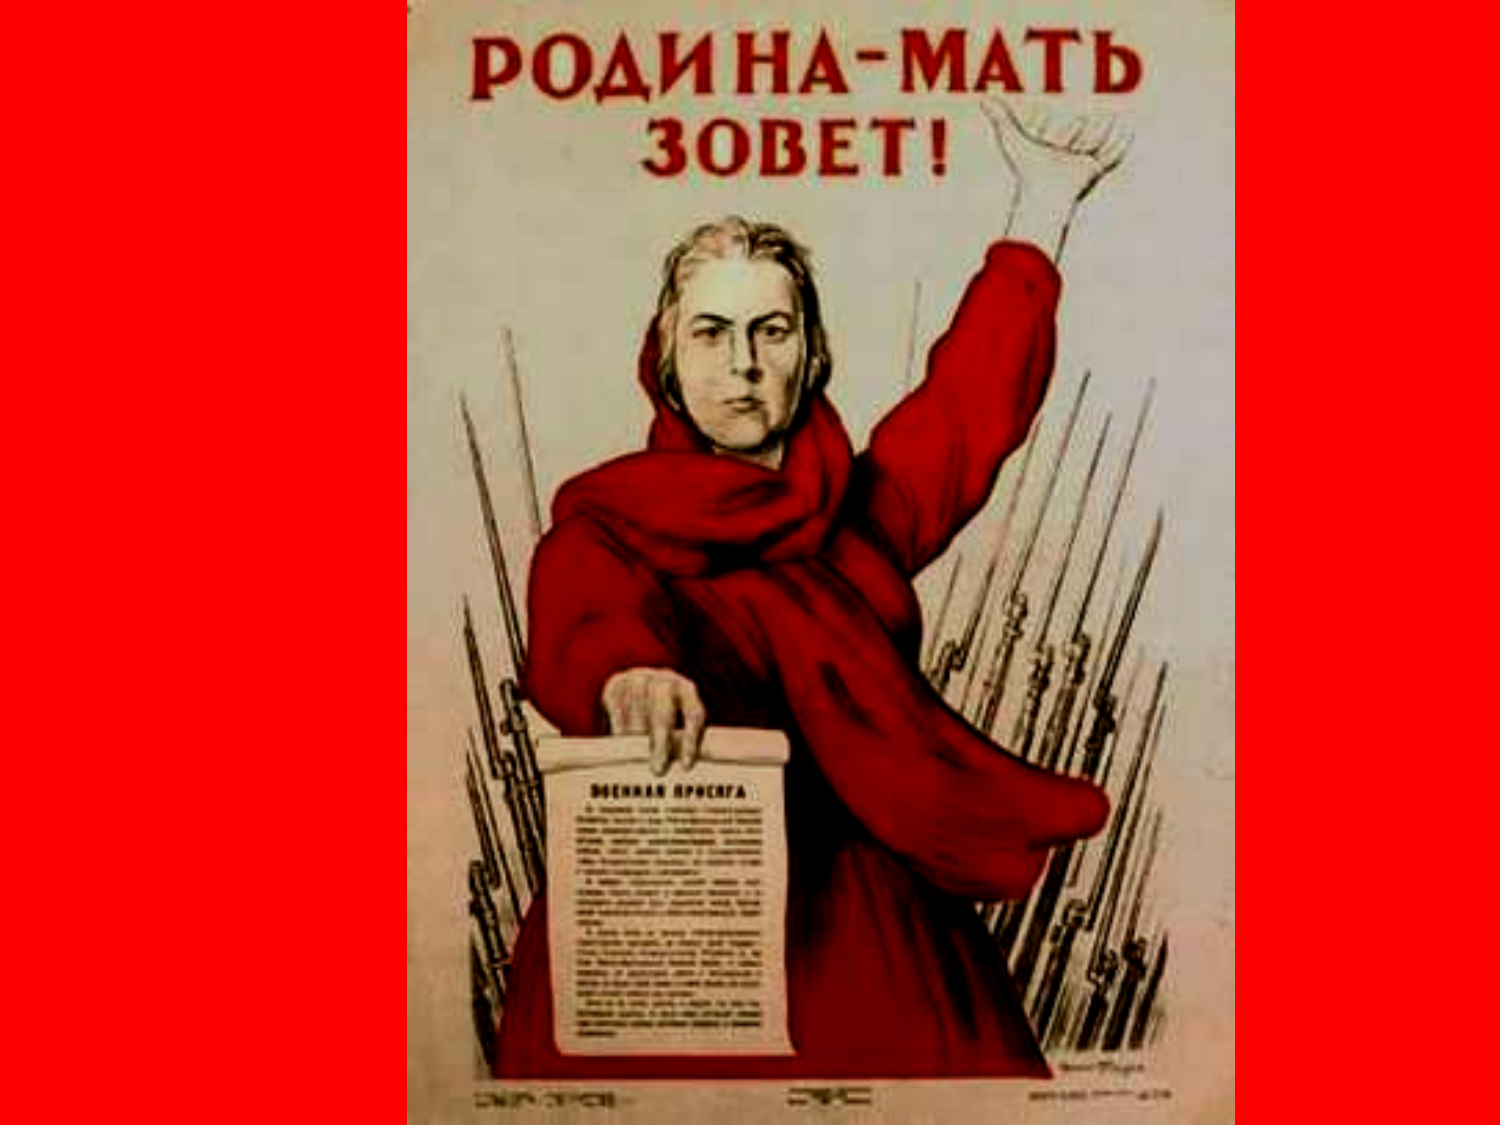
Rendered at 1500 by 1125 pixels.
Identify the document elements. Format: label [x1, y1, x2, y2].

list [407, 0, 1235, 1125]
